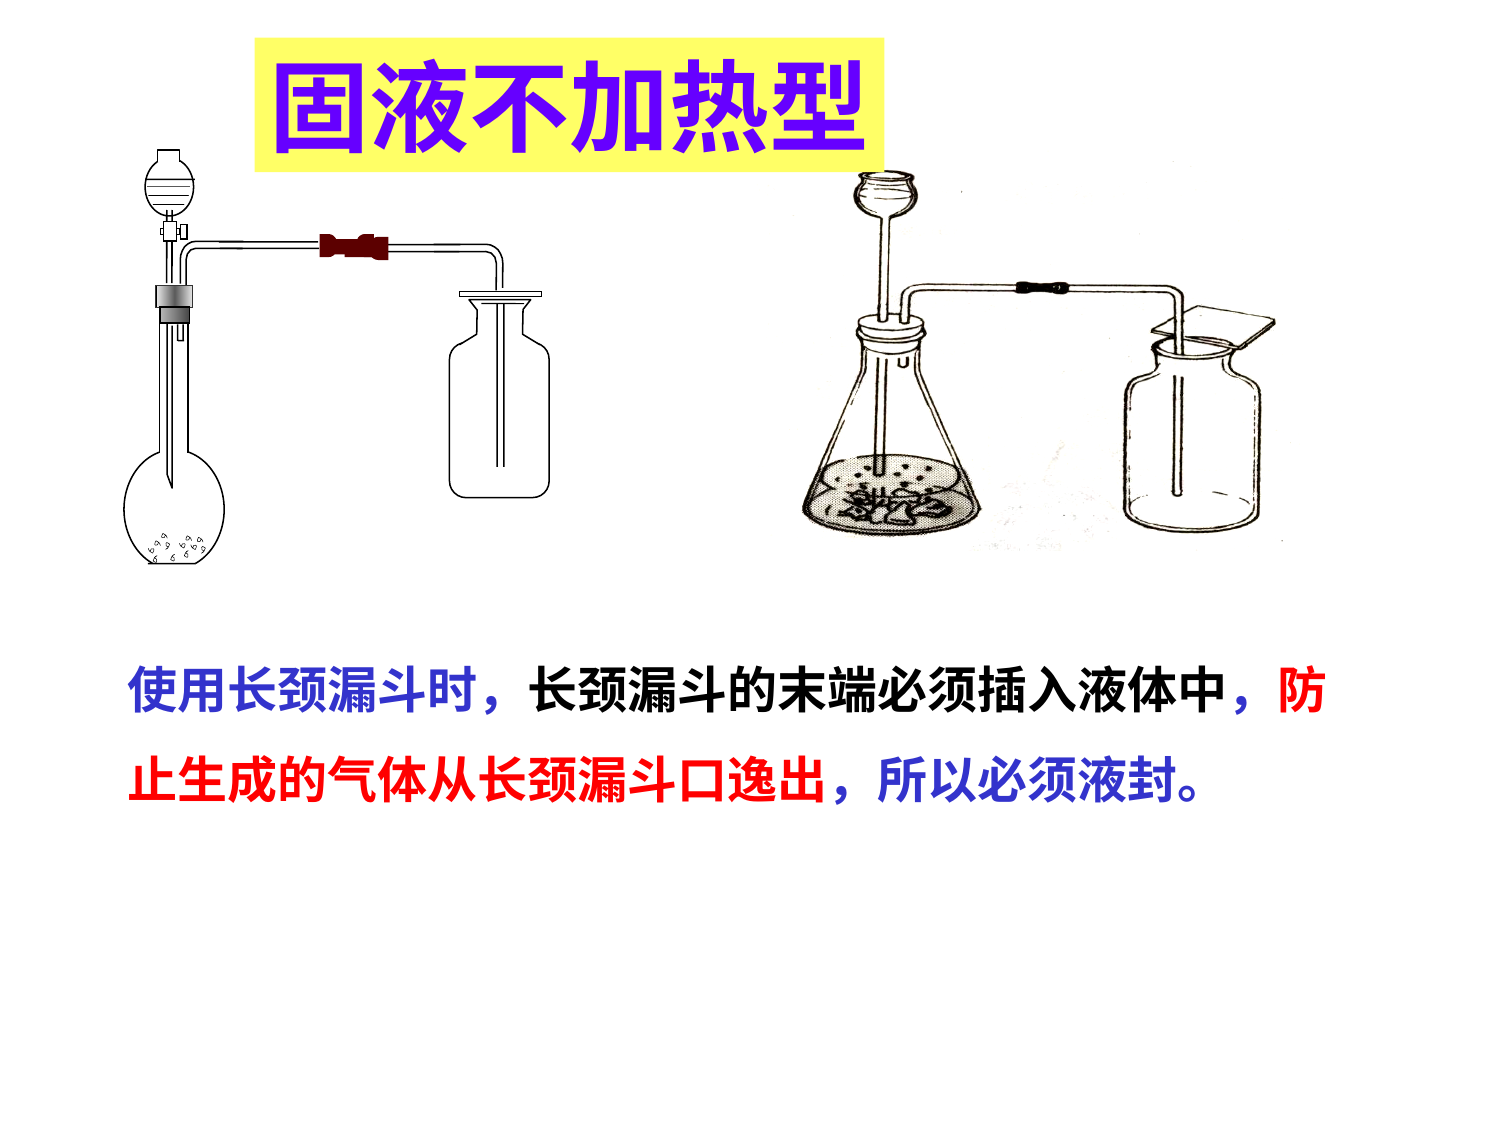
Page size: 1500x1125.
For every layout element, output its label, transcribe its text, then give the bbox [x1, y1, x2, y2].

text_box 固液不加热型 [254, 37, 885, 173]
text_box 使用长颈漏斗时，长颈漏斗的末端必须插入液体中，防止生成的气体从长颈漏斗口逸出，所以必须液封。 [112, 621, 1350, 817]
picture [749, 148, 1306, 551]
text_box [123, 149, 550, 575]
